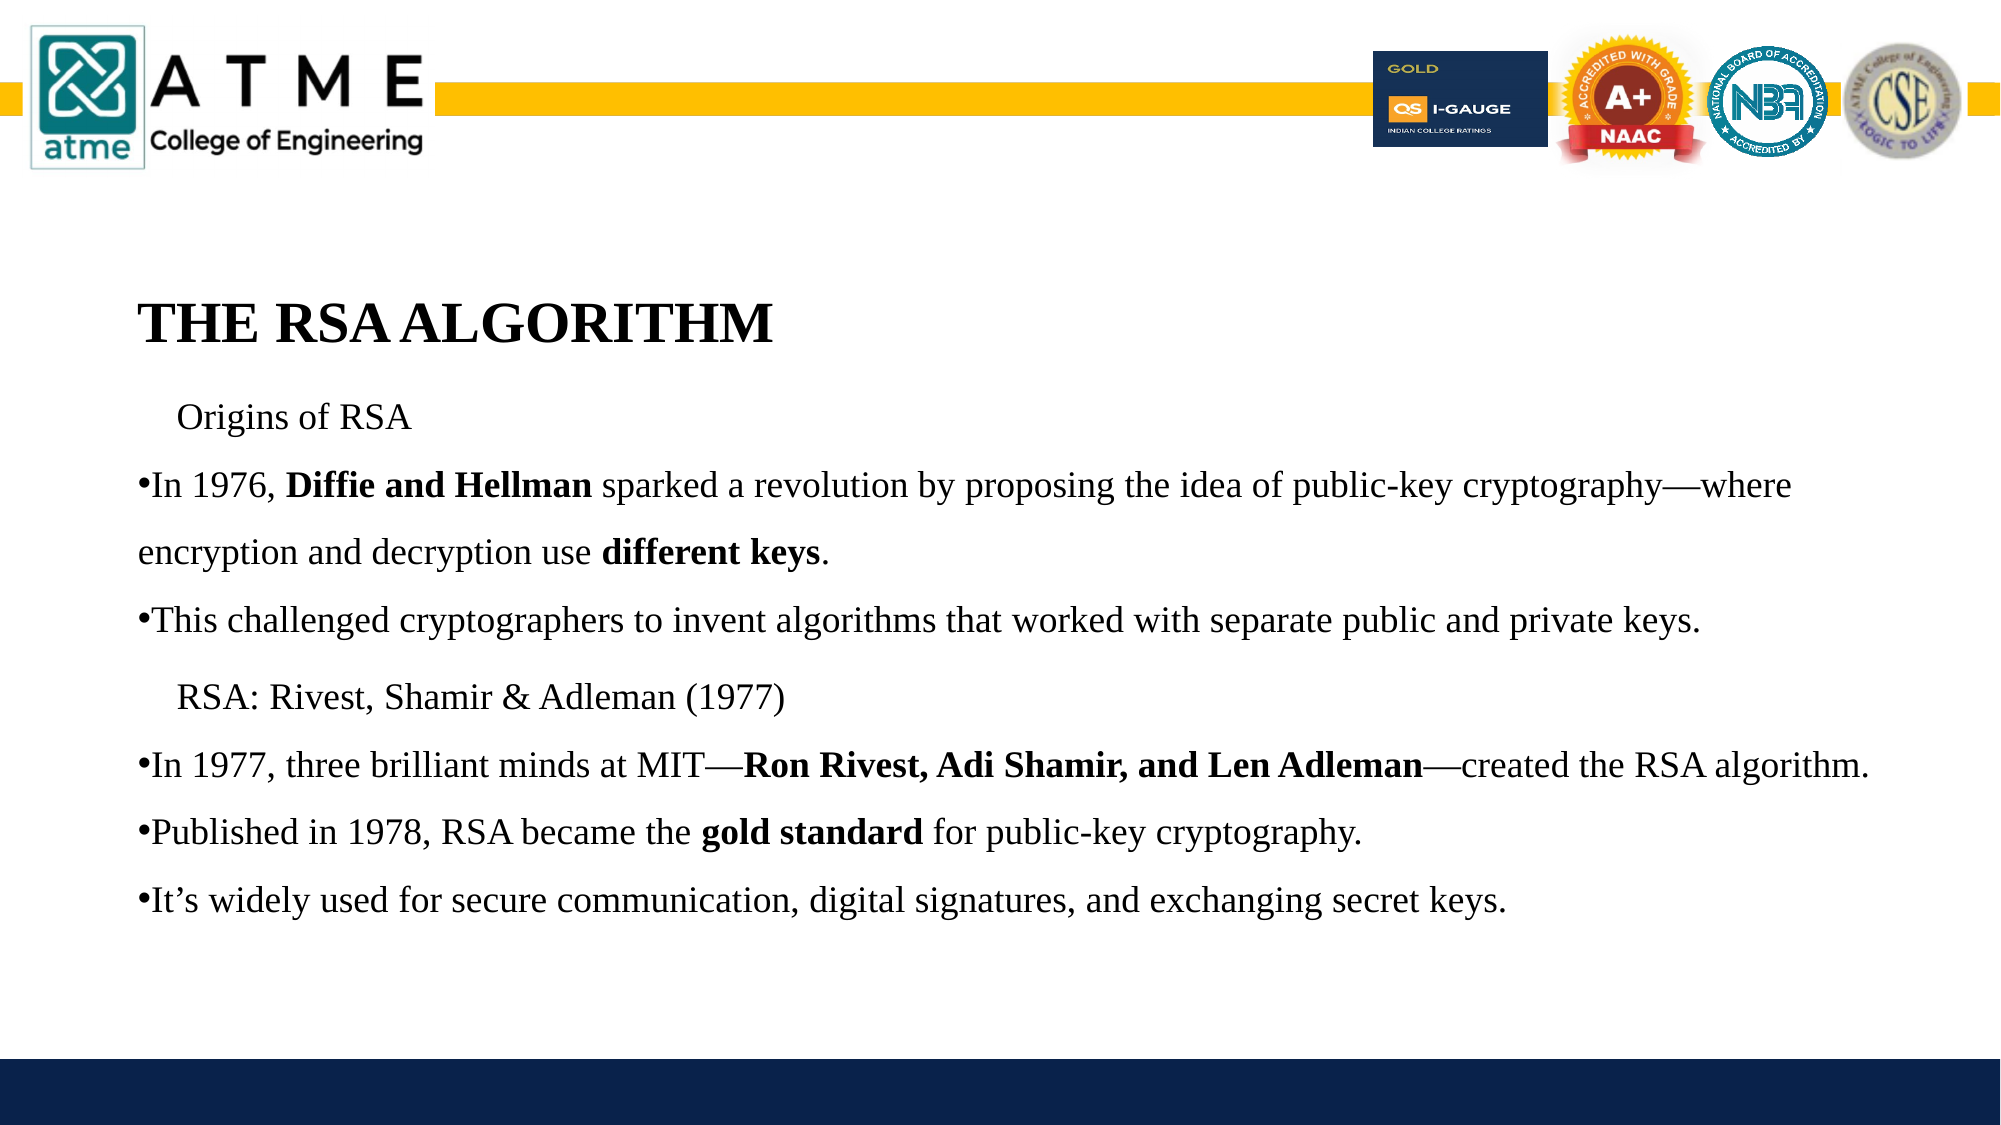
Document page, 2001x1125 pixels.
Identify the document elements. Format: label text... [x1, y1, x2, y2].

picture [1840, 26, 1968, 176]
picture [22, 15, 435, 178]
text_box 🧠 Origins of RSA In 1976, Diffie and Hellman sparked a revolution by proposing the idea of public-key cryptography—where encryption and decryption use different keys. This challenged cryptographers to invent algorithms that worked with separate public and private keys. [123, 362, 1816, 642]
text_box THE RSA ALGORITHM [123, 276, 1124, 362]
picture [1373, 20, 1828, 180]
picture [0, 1059, 2001, 1125]
text_box 🔐 RSA: Rivest, Shamir & Adleman (1977) In 1977, three brilliant minds at MIT—Ron Rivest, Adi Shamir, and Len Adleman—created the RSA algorithm. Published in 1978, RSA became the gold standard for public-key cryptography. It’s widely used for secure communication, digital signatures, and exchanging secret keys. [123, 642, 1886, 927]
